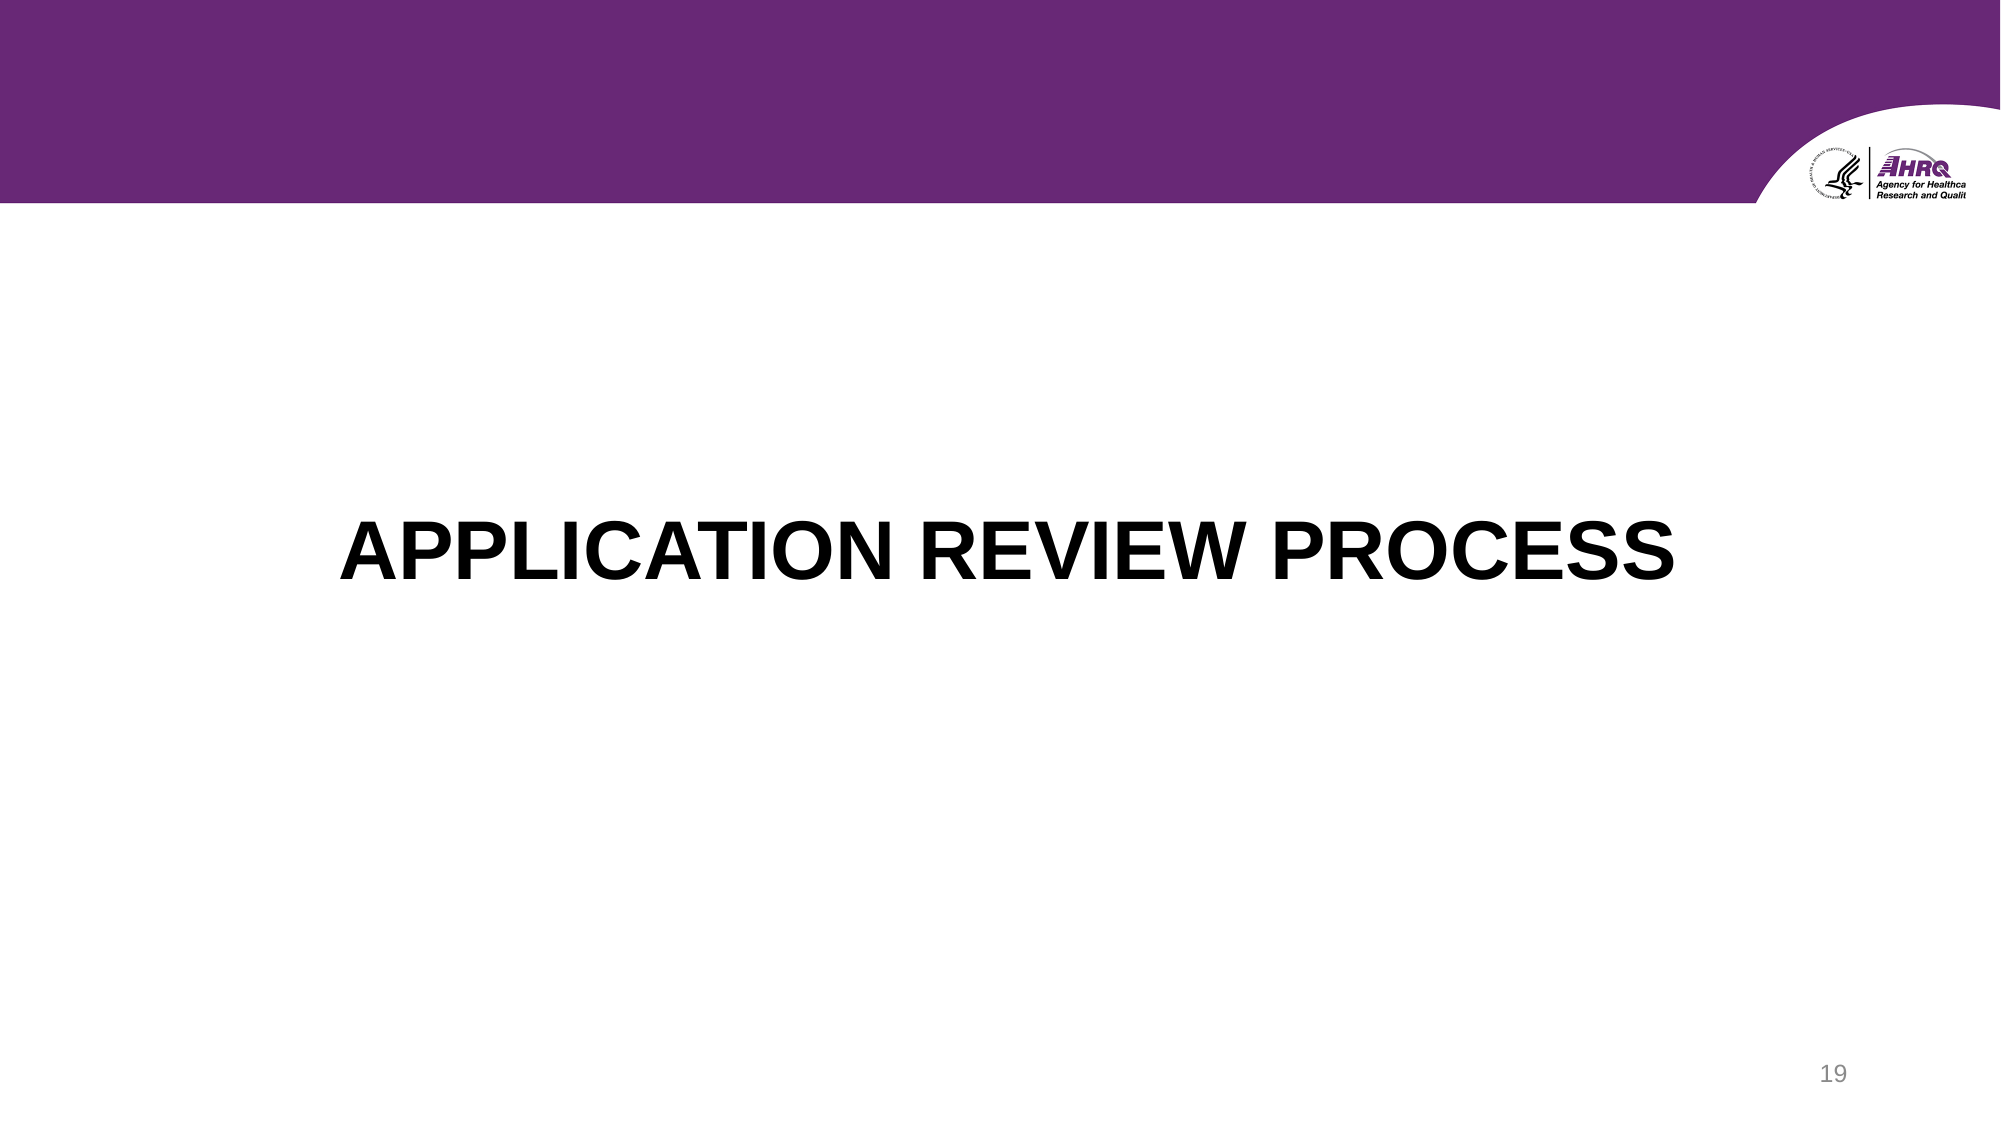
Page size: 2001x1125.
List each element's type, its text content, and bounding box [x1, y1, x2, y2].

slide_number 19 [1412, 1042, 1863, 1103]
title Application review Process [157, 489, 1858, 713]
picture [0, 0, 2001, 1125]
